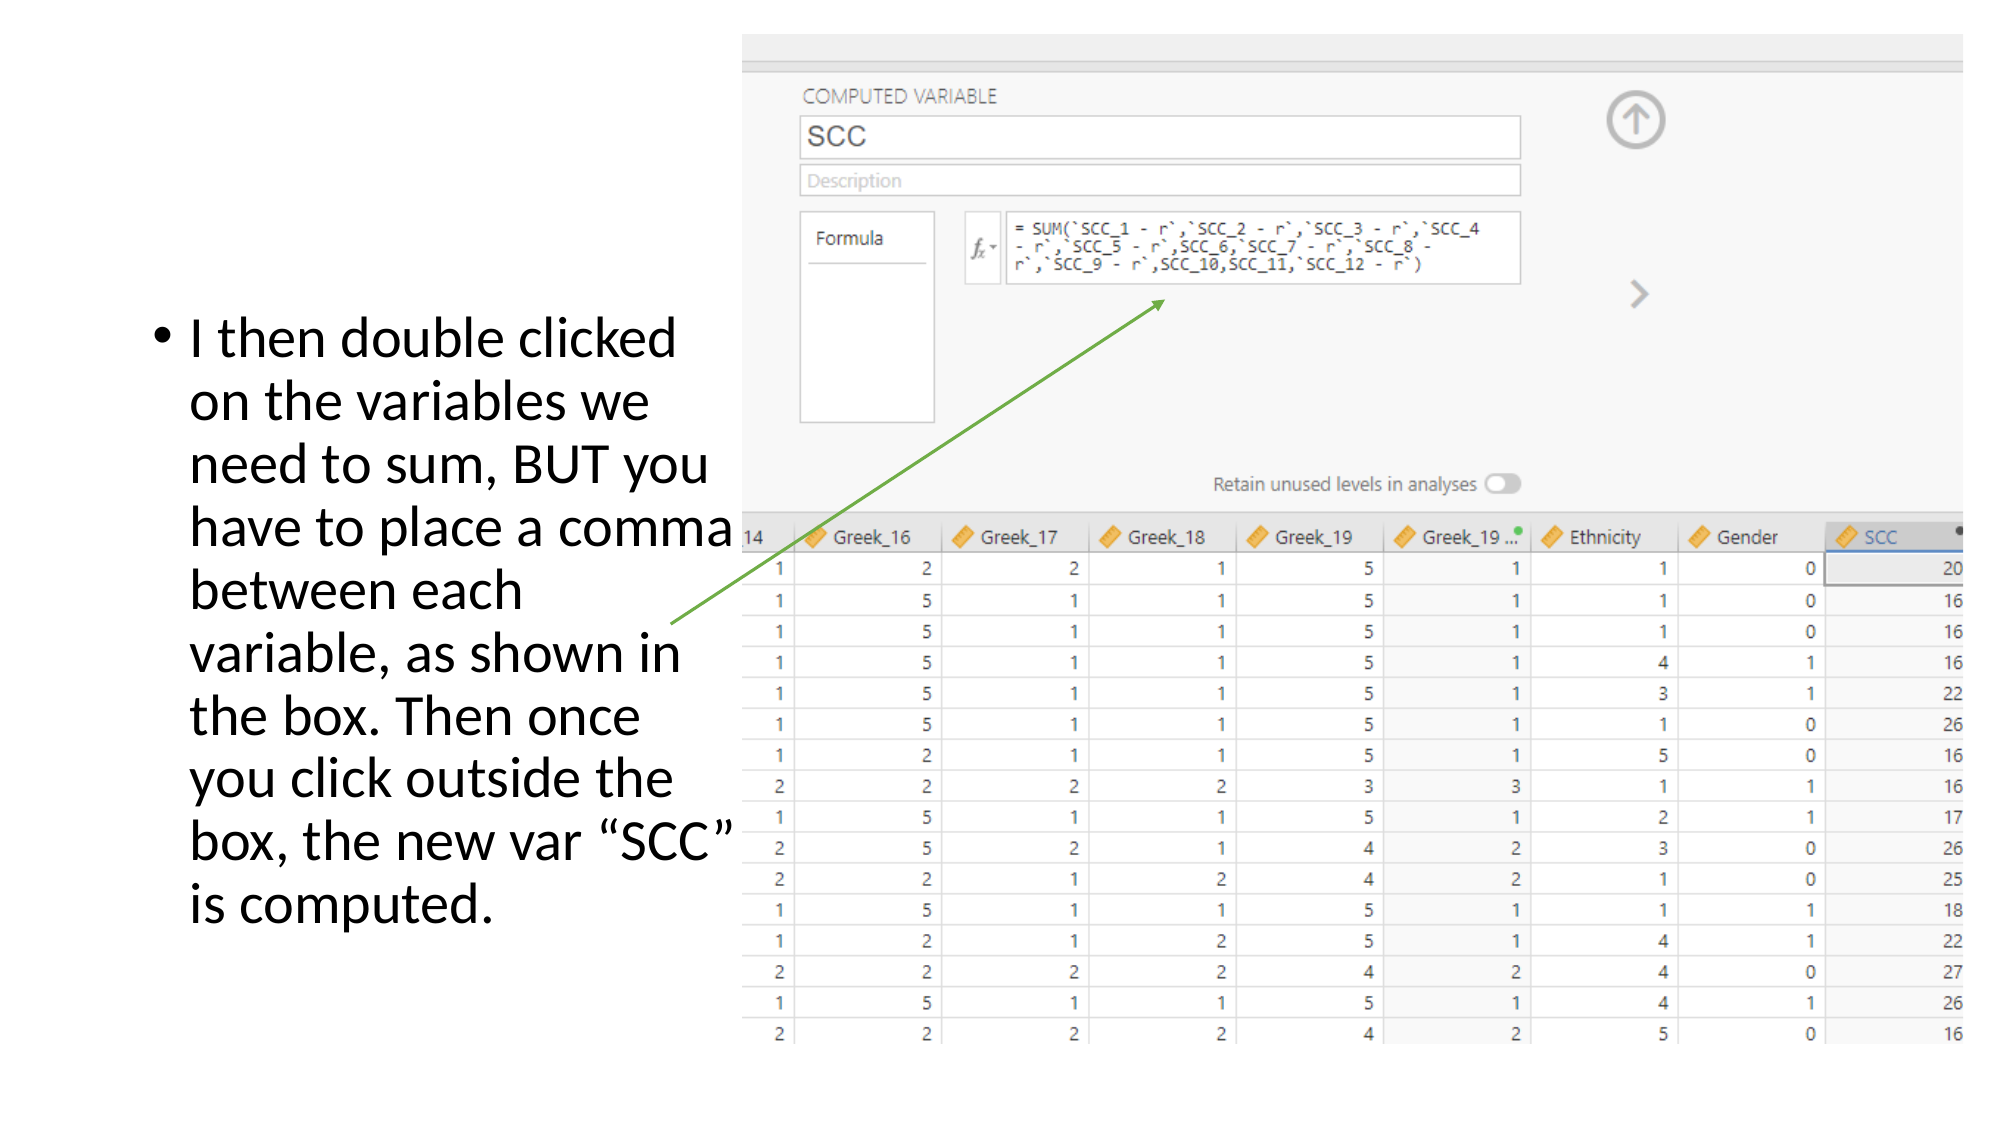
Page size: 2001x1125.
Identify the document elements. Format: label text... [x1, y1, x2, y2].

list I then double clicked on the variables we need to sum, BUT you have to place a comma between each variable, as shown in the box. Then once you click outside the box, the new var “SCC” is computed. [137, 299, 742, 1014]
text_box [670, 299, 1166, 625]
picture [742, 34, 1964, 1044]
